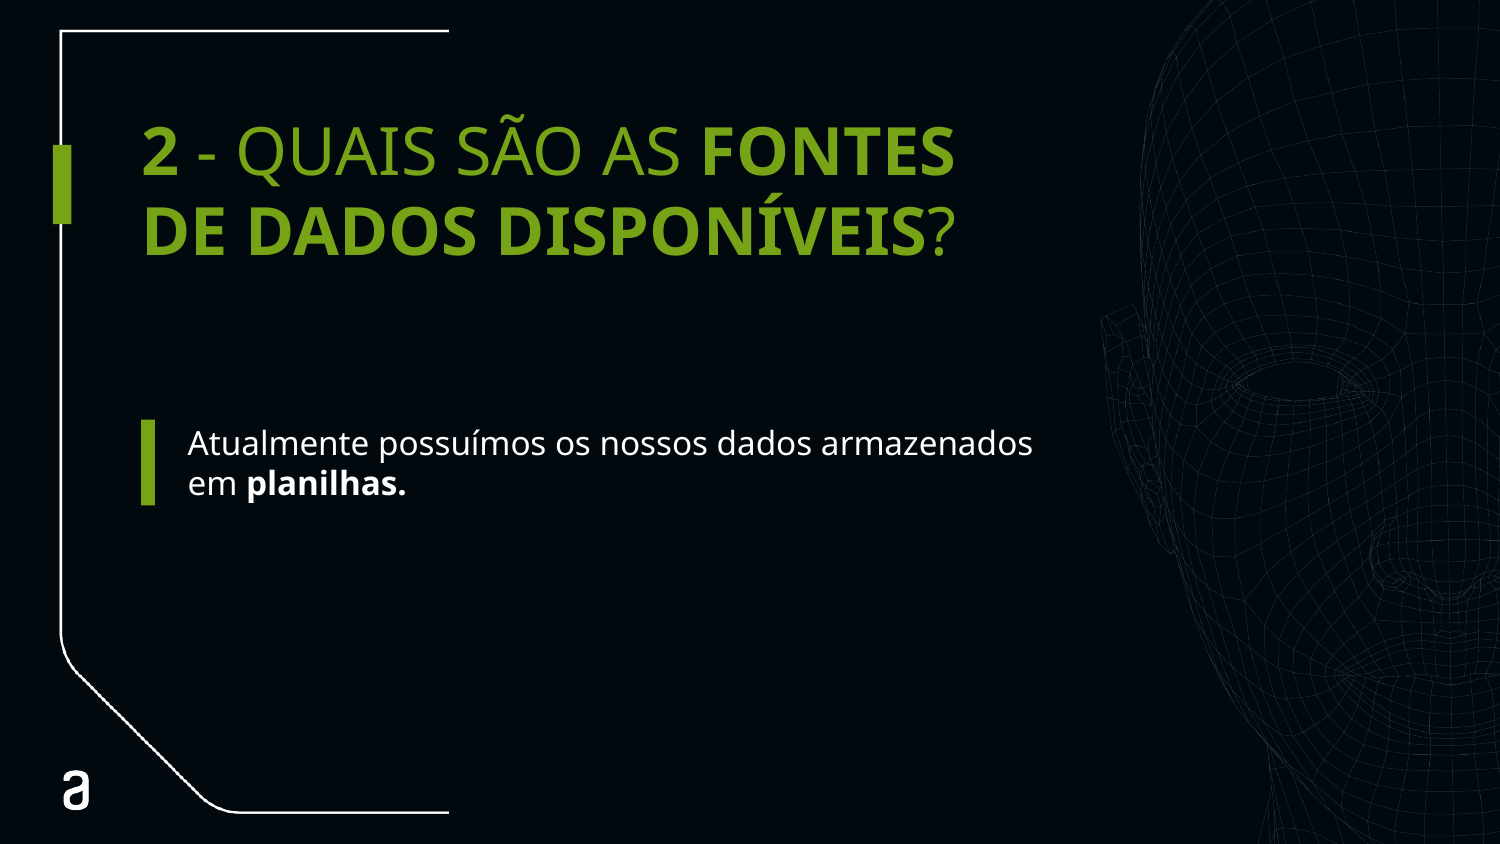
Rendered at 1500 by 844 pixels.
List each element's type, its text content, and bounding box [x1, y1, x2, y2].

picture [1100, 0, 1500, 844]
text_box [141, 419, 155, 506]
text_box 2 - QUAIS SÃO AS FONTES DE DADOS DISPONÍVEIS? [141, 93, 1201, 284]
picture [52, 29, 449, 814]
text_box Atualmente possuímos os nossos dados armazenados em planilhas. [172, 414, 1074, 510]
